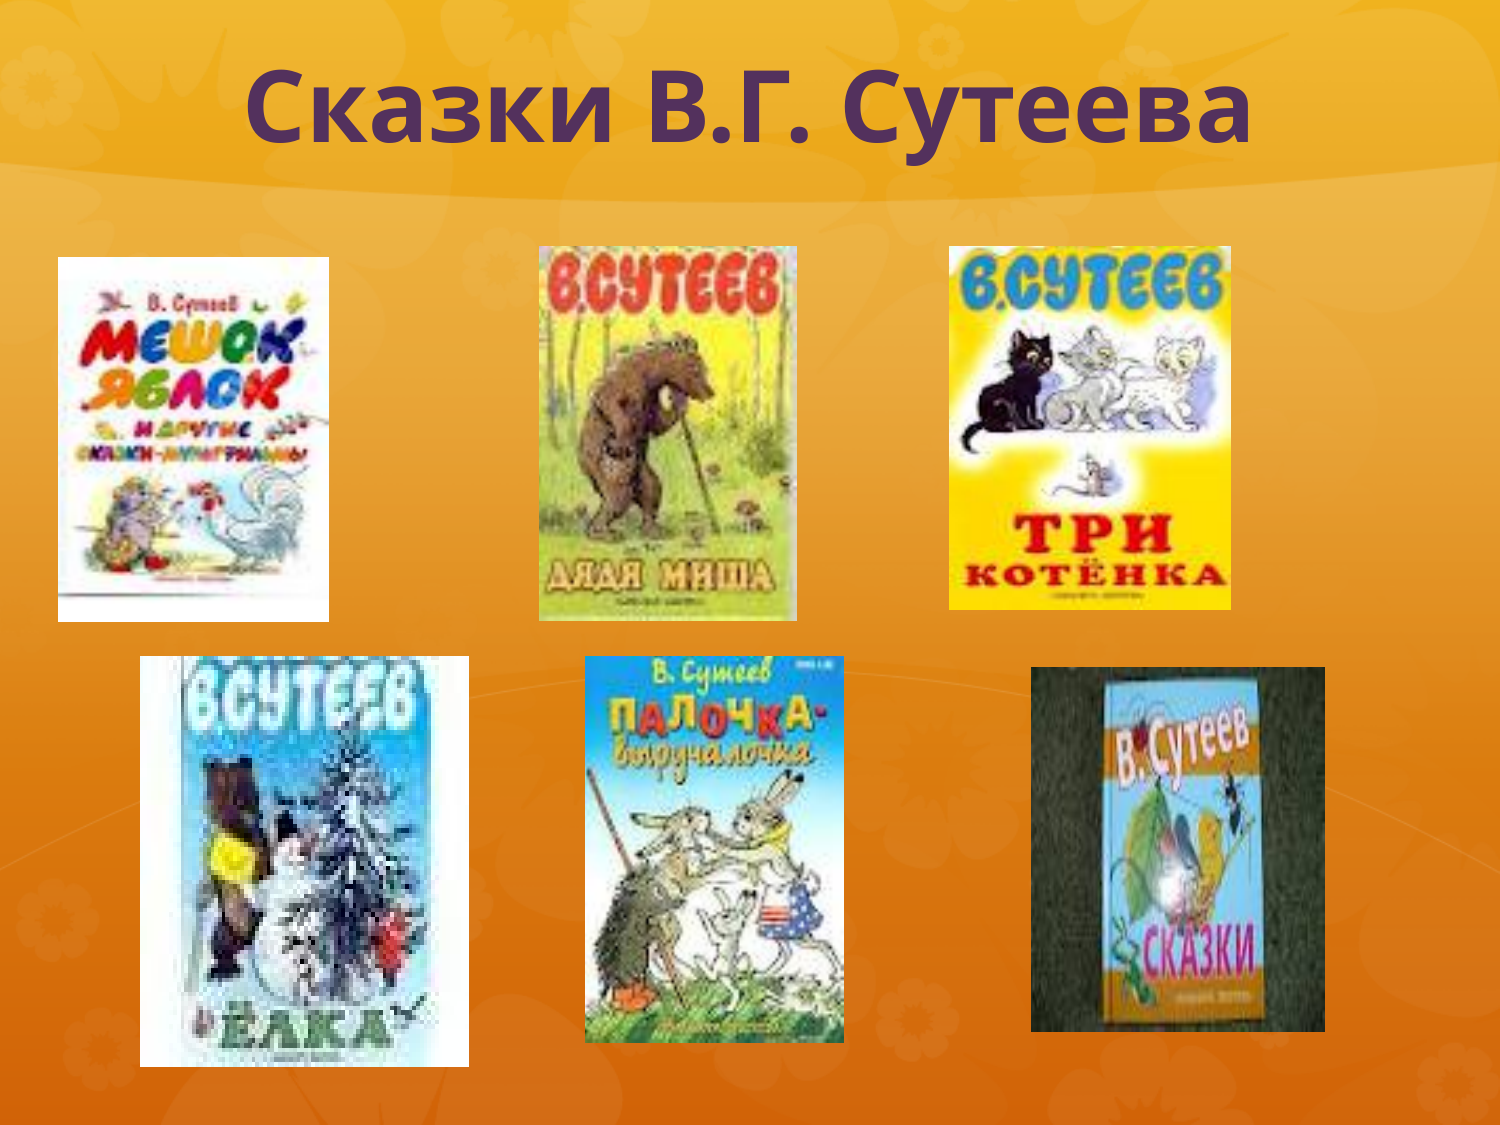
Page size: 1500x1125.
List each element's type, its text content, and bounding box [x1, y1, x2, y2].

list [538, 245, 798, 622]
title Сказки В.Г. Сутеева [127, 14, 1372, 203]
picture [0, 0, 1500, 1125]
